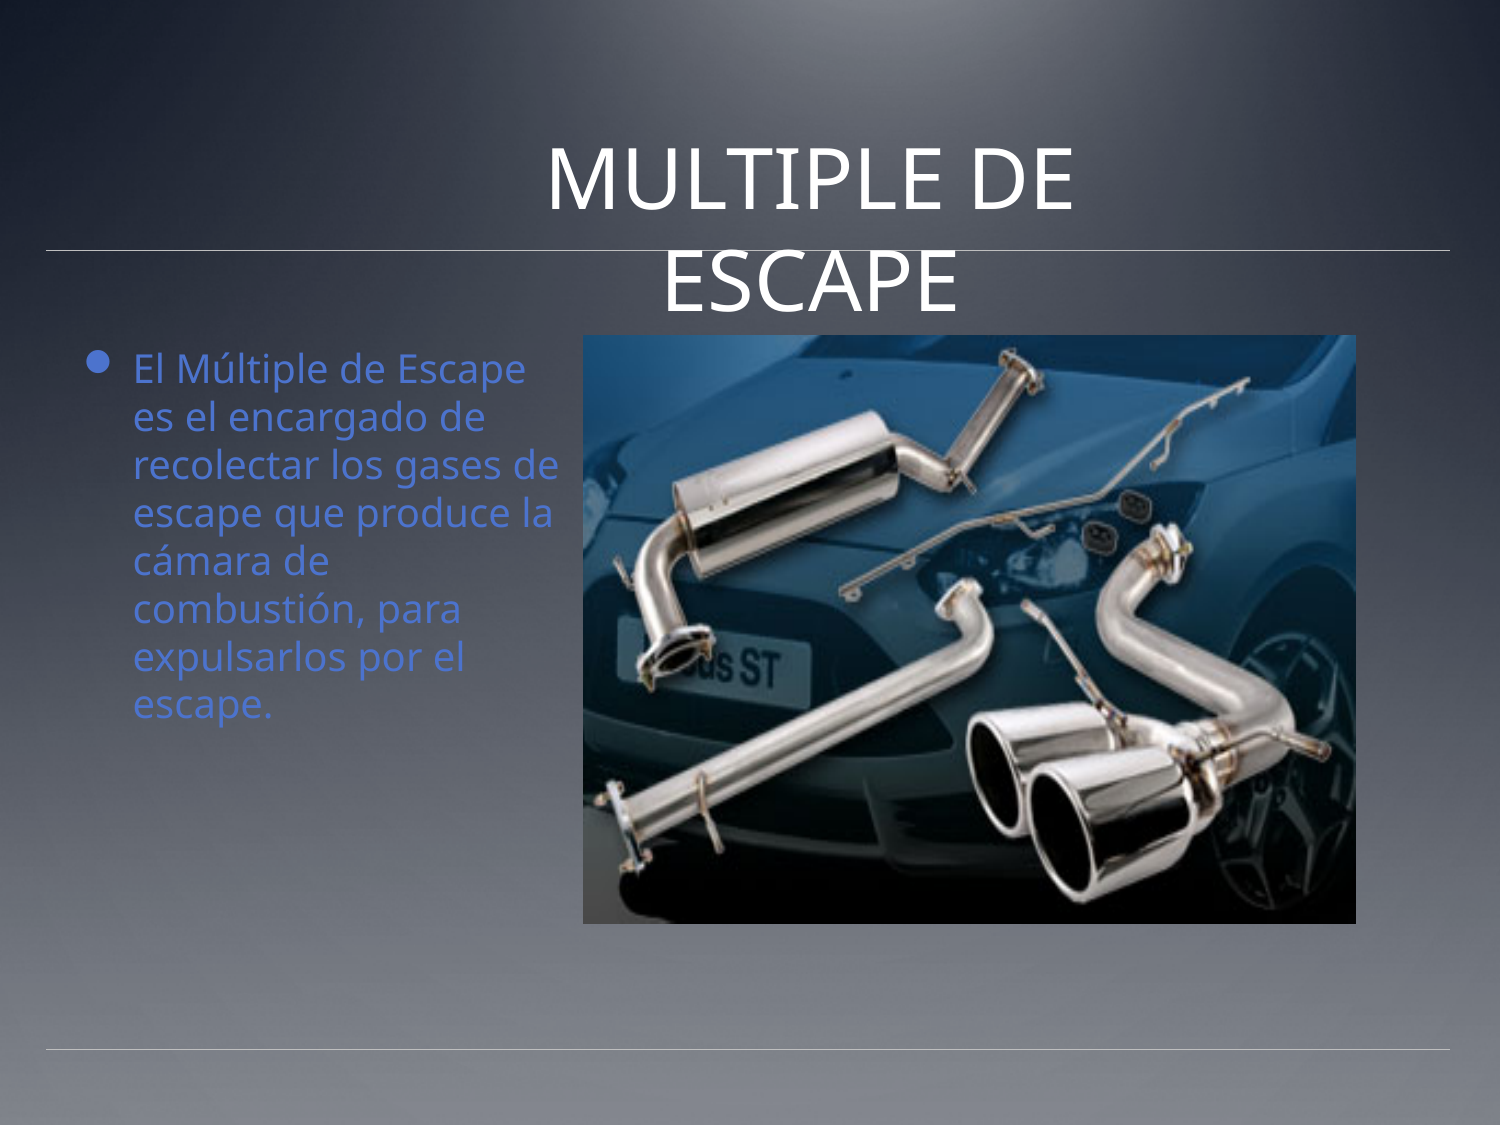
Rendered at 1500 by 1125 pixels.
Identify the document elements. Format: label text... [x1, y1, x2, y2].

list El Múltiple de Escape es el encargado de recolectar los gases de escape que produce la cámara de combustión, para expulsarlos por el escape. [68, 335, 581, 739]
picture [581, 333, 1358, 927]
title MULTIPLE DE ESCAPE [423, 115, 1199, 335]
